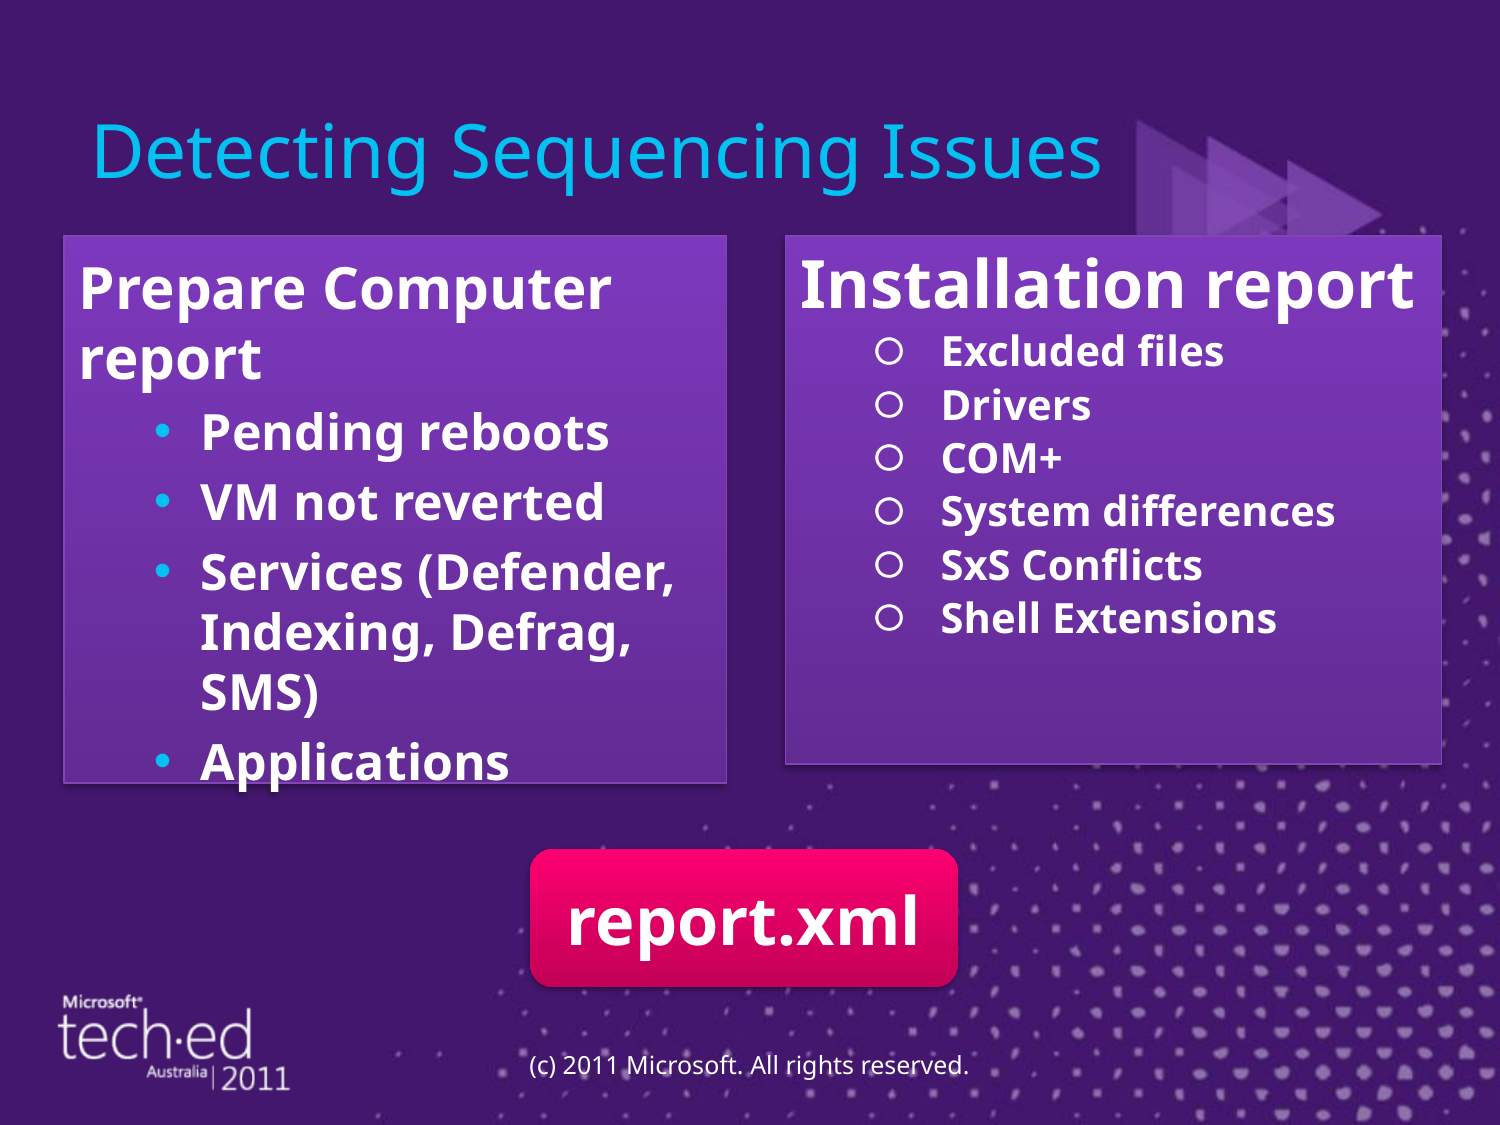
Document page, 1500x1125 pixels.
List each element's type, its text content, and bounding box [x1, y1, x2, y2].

footer (c) 2011 Microsoft. All rights reserved. [512, 1035, 988, 1095]
text_box Installation report Excluded files Drivers COM+ System differences SxS Conflicts Shell Extensions [785, 235, 1442, 765]
title Detecting Sequencing Issues [75, 54, 1425, 243]
list Prepare Computer report Pending reboots VM not reverted Services (Defender, Indexing, Defrag, SMS) Applications [63, 235, 727, 784]
picture [0, 0, 1500, 1125]
text_box report.xml [530, 849, 958, 988]
